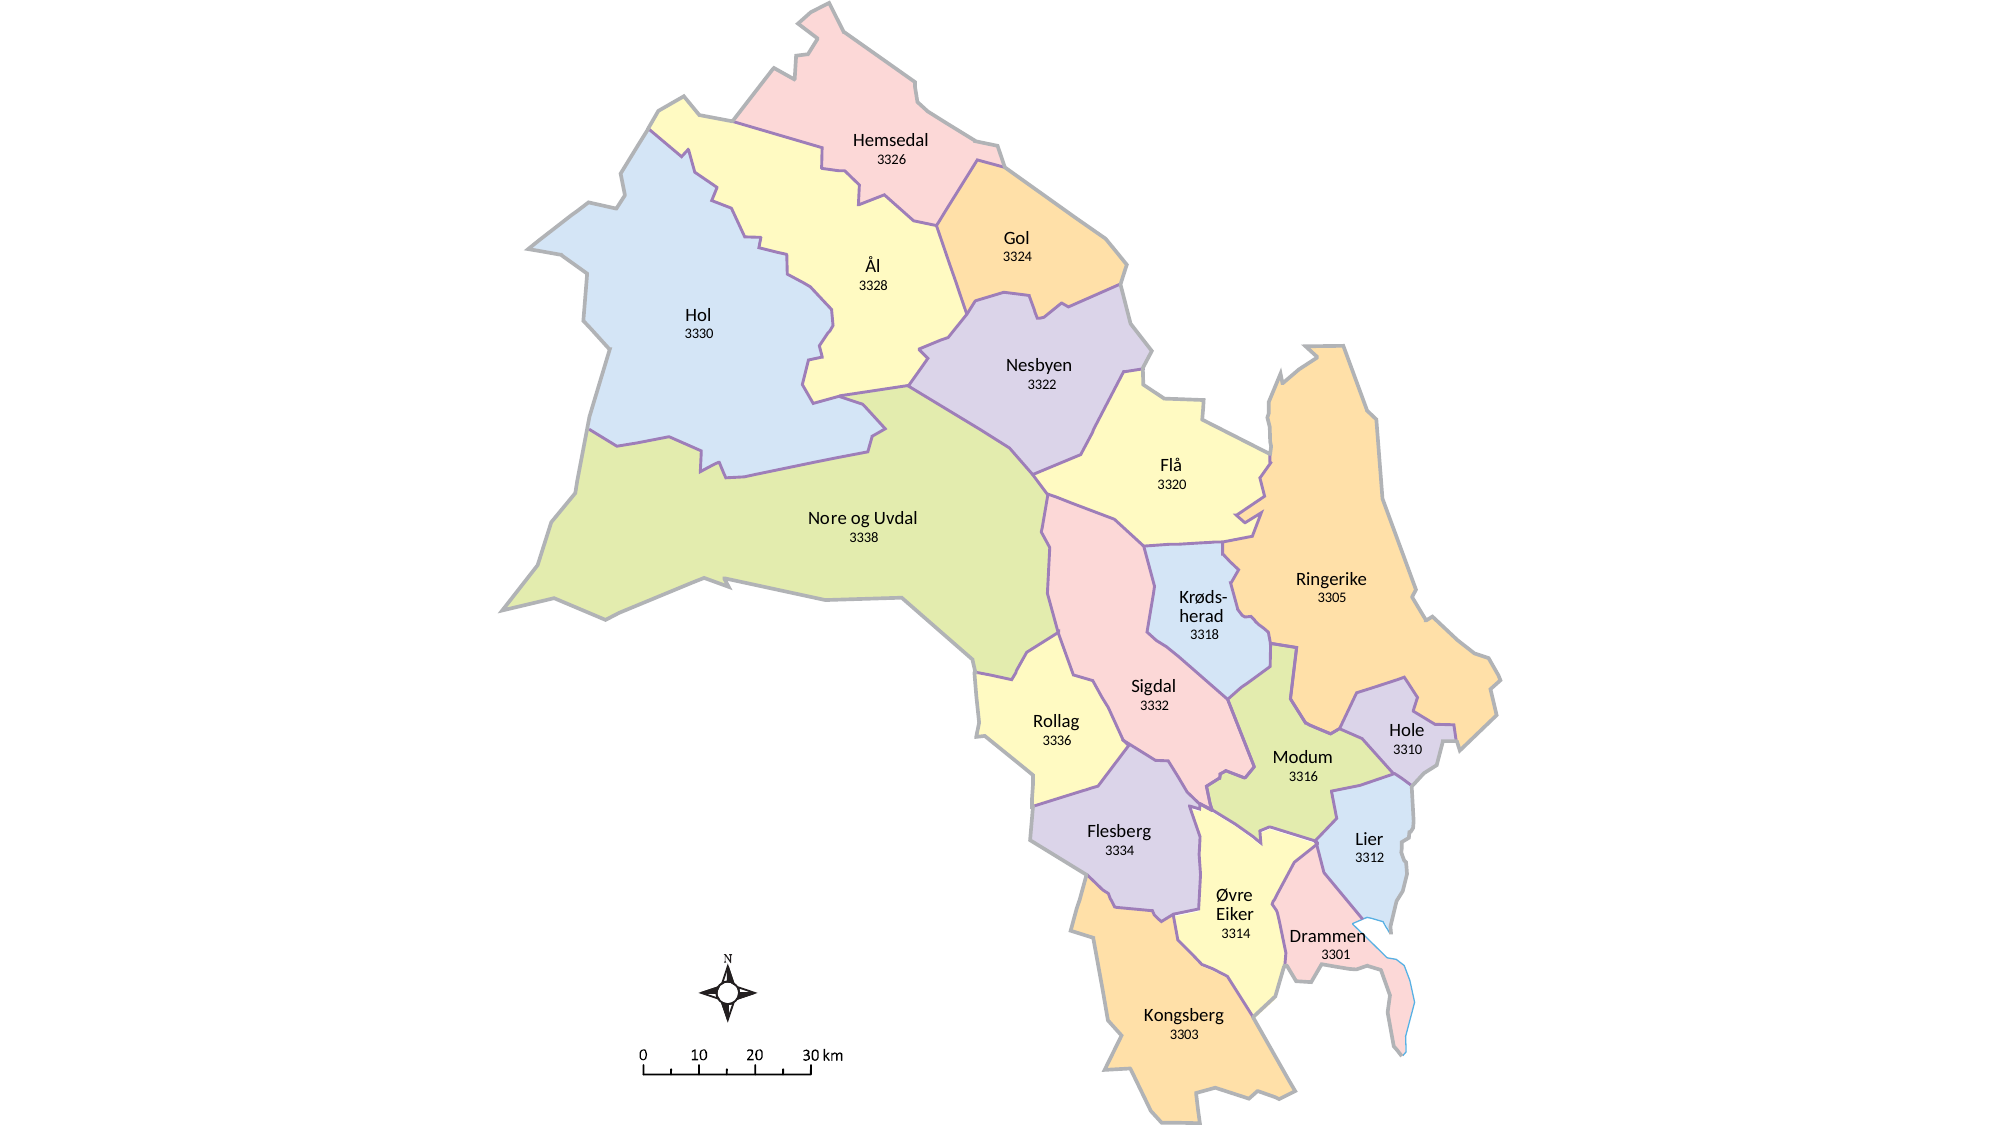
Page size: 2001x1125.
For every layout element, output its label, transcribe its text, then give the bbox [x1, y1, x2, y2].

text_box r [1237, 883, 1243, 901]
text_box eri [1329, 566, 1349, 589]
text_box 3301 [1321, 947, 1351, 963]
text_box g [1143, 673, 1153, 697]
text_box en [1053, 352, 1073, 376]
text_box [502, 2, 1501, 1124]
text_box No [808, 505, 830, 529]
text_box ad [1204, 603, 1224, 626]
text_box [803, 1049, 810, 1061]
text_box [727, 966, 734, 984]
text_box [811, 1049, 819, 1061]
text_box Ål [865, 253, 881, 276]
text_box K [1143, 1002, 1153, 1026]
text_box [737, 992, 755, 999]
text_box r [1136, 818, 1142, 842]
text_box dal [1153, 673, 1177, 697]
text_box r [1208, 1002, 1215, 1026]
text_box g [1215, 1002, 1225, 1026]
text_box Øv [1216, 883, 1237, 901]
text_box g [1142, 818, 1152, 842]
text_box [737, 987, 753, 992]
text_box 3338 [849, 529, 879, 546]
text_box [747, 1049, 754, 1061]
text_box 3334 [1105, 842, 1135, 859]
text_box 3314 [1221, 925, 1251, 942]
text_box R [1033, 708, 1043, 732]
text_box 3326 [877, 151, 907, 168]
text_box ammen [1307, 923, 1367, 947]
text_box r [830, 505, 837, 529]
text_box 3318 [1189, 626, 1220, 643]
text_box Si [1131, 673, 1143, 697]
text_box [701, 987, 719, 993]
text_box k [1349, 566, 1357, 589]
text_box 3305 [1317, 589, 1347, 606]
text_box Modum [1272, 744, 1334, 768]
text_box Hole [1389, 717, 1425, 741]
text_box ollag [1043, 708, 1080, 732]
text_box Lier [1355, 826, 1384, 849]
text_box v [886, 505, 894, 529]
text_box e og U [837, 505, 886, 529]
text_box [722, 1002, 728, 1020]
text_box r [1198, 603, 1204, 626]
text_box [699, 1049, 708, 1061]
text_box Nes [1006, 352, 1035, 376]
text_box [728, 1002, 734, 1020]
text_box 3328 [858, 275, 888, 293]
text_box dal [894, 505, 918, 529]
text_box 3336 [1042, 732, 1072, 749]
text_box 3332 [1139, 697, 1170, 714]
text_box 3303 [1169, 1026, 1200, 1043]
text_box [831, 1052, 843, 1061]
text_box [755, 1049, 763, 1061]
text_box e [1243, 883, 1253, 901]
text_box r [1301, 923, 1307, 947]
text_box [722, 968, 727, 984]
text_box 3316 [1288, 768, 1319, 785]
text_box [701, 993, 719, 999]
text_box øds- [1195, 584, 1228, 607]
text_box Ei [1216, 901, 1229, 925]
text_box 3322 [1027, 376, 1057, 393]
text_box he [1179, 603, 1198, 626]
text_box D [1289, 923, 1301, 947]
text_box [823, 1048, 830, 1061]
text_box Flå [1160, 452, 1183, 476]
text_box [639, 1049, 648, 1061]
text_box ongsbe [1153, 1002, 1208, 1026]
text_box b [1035, 352, 1044, 376]
text_box Rin [1296, 566, 1320, 589]
text_box e [1357, 566, 1368, 589]
text_box g [1320, 566, 1329, 589]
text_box Kr [1179, 584, 1195, 603]
text_box 3324 [1002, 247, 1033, 265]
text_box [691, 1049, 699, 1061]
text_box Hol [685, 302, 712, 325]
text_box 3310 [1393, 741, 1423, 758]
text_box y [1044, 352, 1053, 376]
text_box er [1238, 901, 1255, 925]
text_box 3312 [1355, 848, 1385, 866]
text_box Flesbe [1087, 818, 1136, 842]
text_box Hemsedal [853, 127, 929, 151]
text_box [717, 982, 739, 1004]
text_box 3330 [684, 324, 714, 342]
text_box Gol [1003, 225, 1030, 249]
text_box [723, 954, 733, 964]
text_box [1394, 958, 1415, 1056]
text_box [497, 0, 1503, 1125]
text_box 3320 [1157, 474, 1187, 493]
text_box k [1229, 901, 1238, 925]
